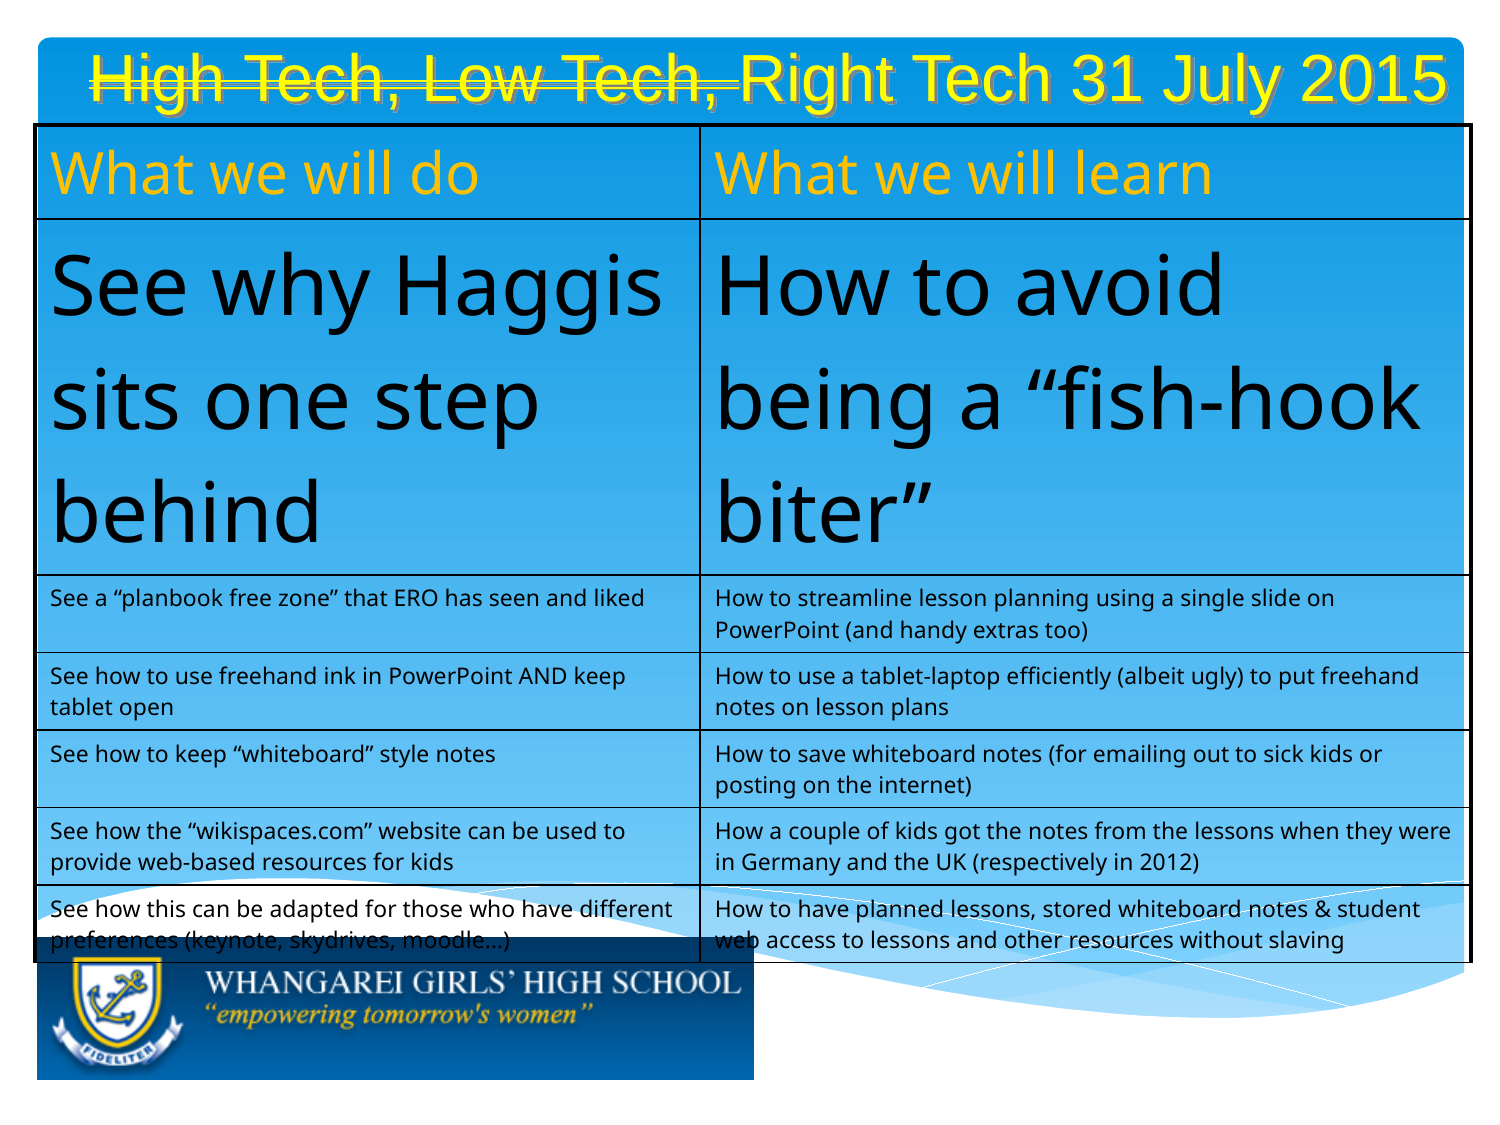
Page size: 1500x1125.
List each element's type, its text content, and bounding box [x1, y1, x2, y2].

table_cell How to avoid being a “fish-hook biter” [701, 220, 1469, 574]
table_cell See how the “wikispaces.com” website can be used to provide web-based resources for kids [37, 808, 699, 884]
table_cell How to save whiteboard notes (for emailing out to sick kids or posting on the internet) [701, 731, 1469, 807]
table_cell How to use a tablet-laptop efficiently (albeit ugly) to put freehand notes on lesson plans [701, 653, 1469, 729]
table_cell See how this can be adapted for those who have different preferences (keynote, skydrives, moodle…) [37, 886, 699, 936]
table_cell See a “planbook free zone” that ERO has seen and liked [37, 576, 699, 652]
table_cell See how to keep “whiteboard” style notes [37, 731, 699, 807]
text_box High Tech, Low Tech, Right Tech 31 July 2015 [49, 24, 1488, 125]
table_cell How to streamline lesson planning using a single slide on PowerPoint (and handy extras too) [701, 576, 1469, 652]
picture [37, 937, 754, 1080]
table_cell How to have planned lessons, stored whiteboard notes & student web access to lessons and other resources without slaving [701, 886, 1469, 962]
table_cell See how to use freehand ink in PowerPoint AND keep tablet open [37, 653, 699, 729]
table_cell How a couple of kids got the notes from the lessons when they were in Germany and the UK (respectively in 2012) [701, 808, 1469, 884]
table_header What we will learn [701, 127, 1469, 218]
table_cell See why Haggis sits one step behind [37, 220, 699, 574]
table_header What we will do [37, 127, 699, 218]
